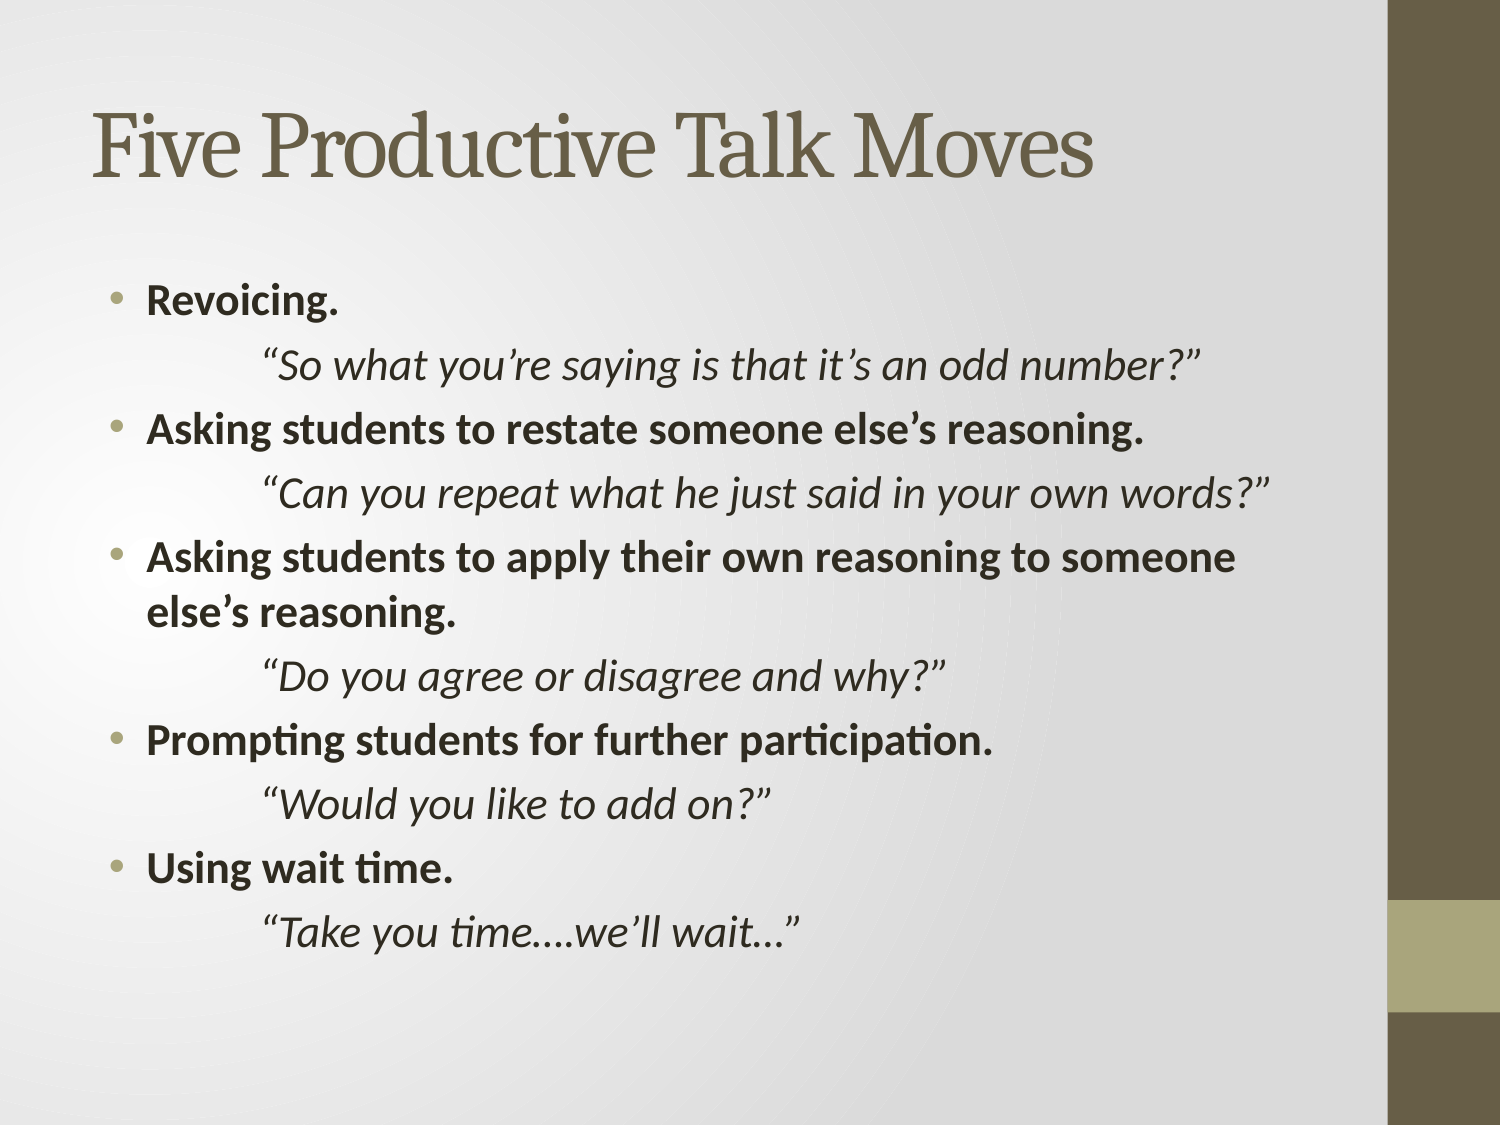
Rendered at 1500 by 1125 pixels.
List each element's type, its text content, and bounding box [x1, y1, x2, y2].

list Revoicing. “So what you’re saying is that it’s an odd number?” Asking students to restate someone else’s reasoning. “Can you repeat what he just said in your own words?” Asking students to apply their own reasoning to someone else’s reasoning. “Do you agree or disagree and why?” Prompting students for further participation. “Would you like to add on?” Using wait time. “Take you time….we’ll wait…” [75, 262, 1325, 1050]
title Five Productive Talk Moves [75, 45, 1325, 233]
